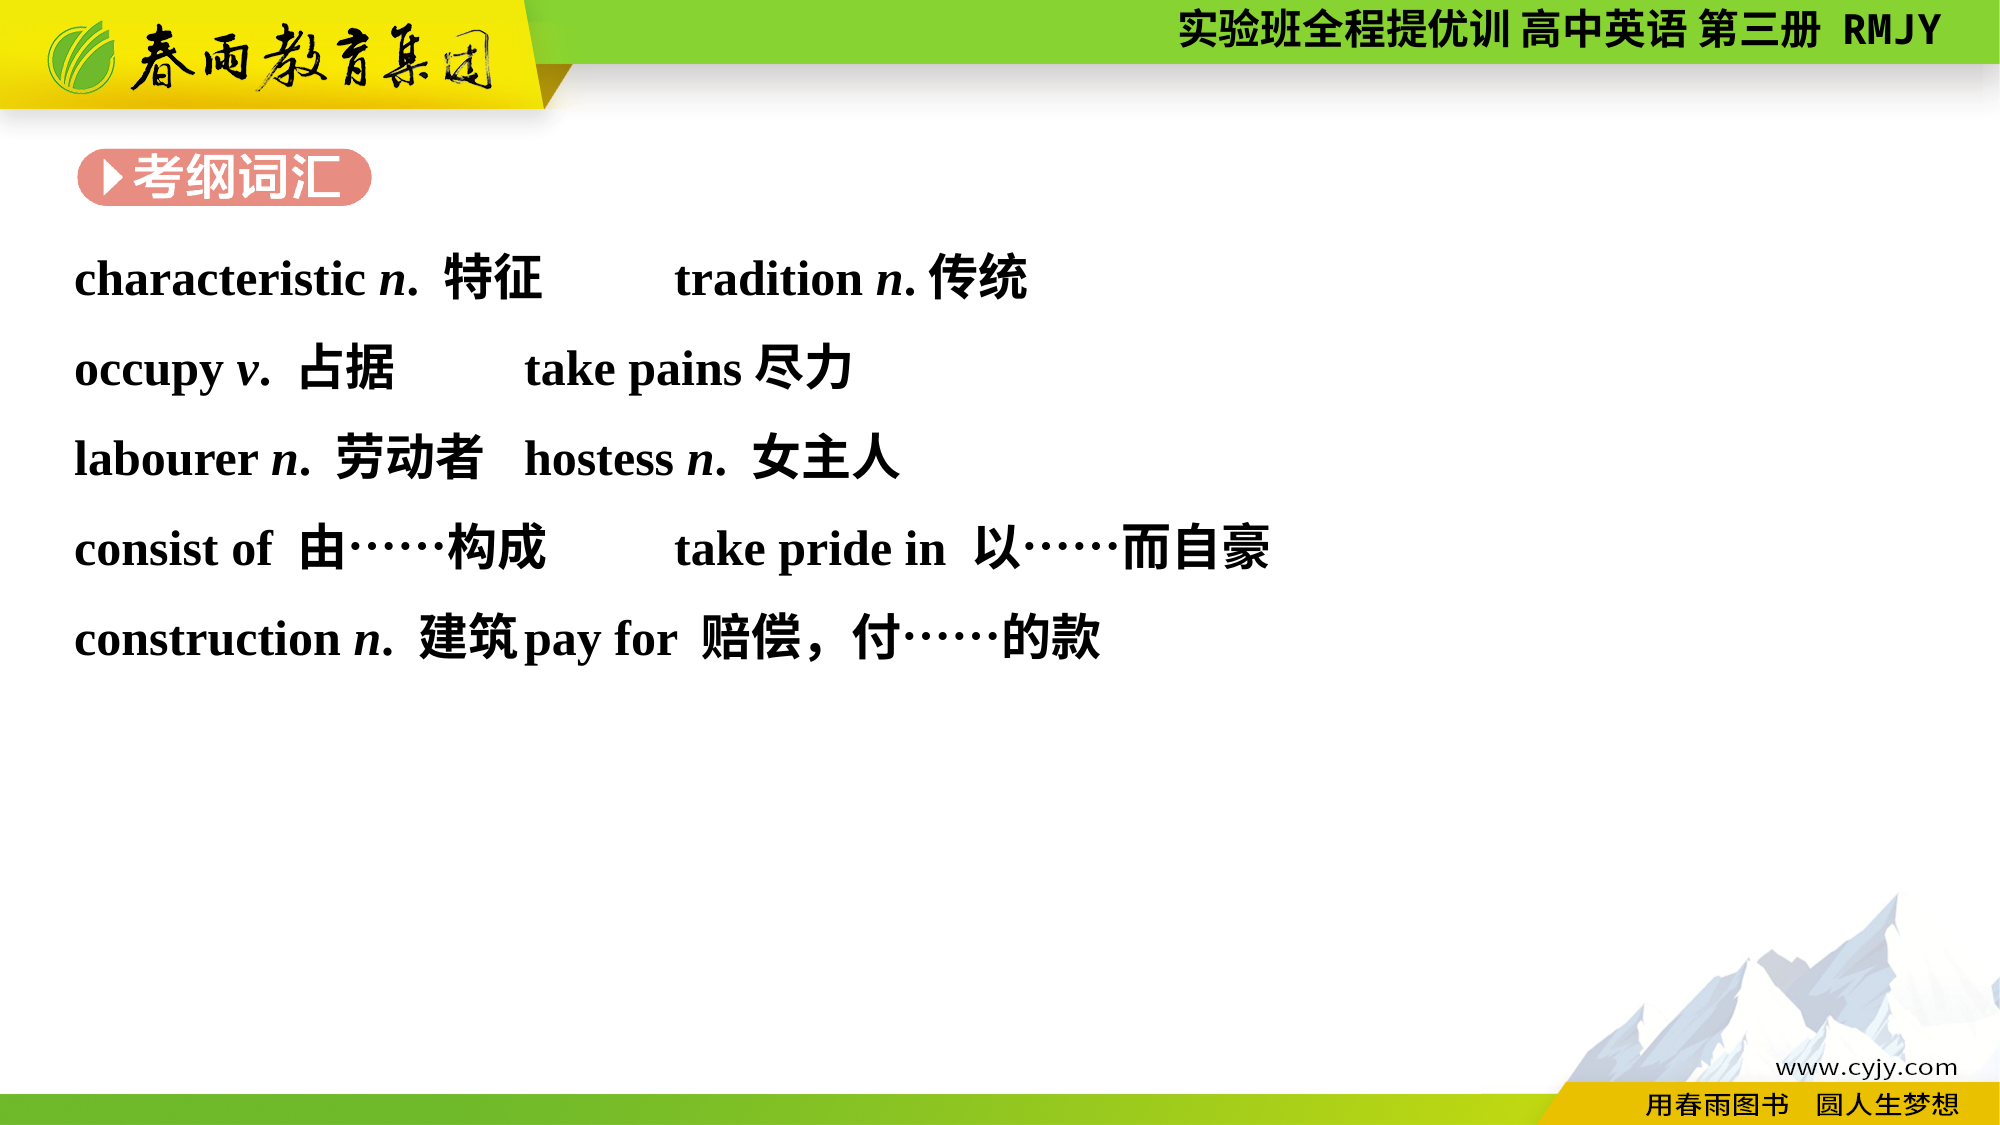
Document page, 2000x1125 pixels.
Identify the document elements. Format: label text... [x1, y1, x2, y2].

picture [0, 0, 2000, 1125]
list characteristic n. 特征 tradition n.传统 occupy v. 占据 take pains尽力 labourer n. 劳动者 hostess n. 女主人 consist of 由……构成 take pride in 以……而自豪 construction n. 建筑 pay for 赔偿，付……的款 [59, 208, 1944, 667]
